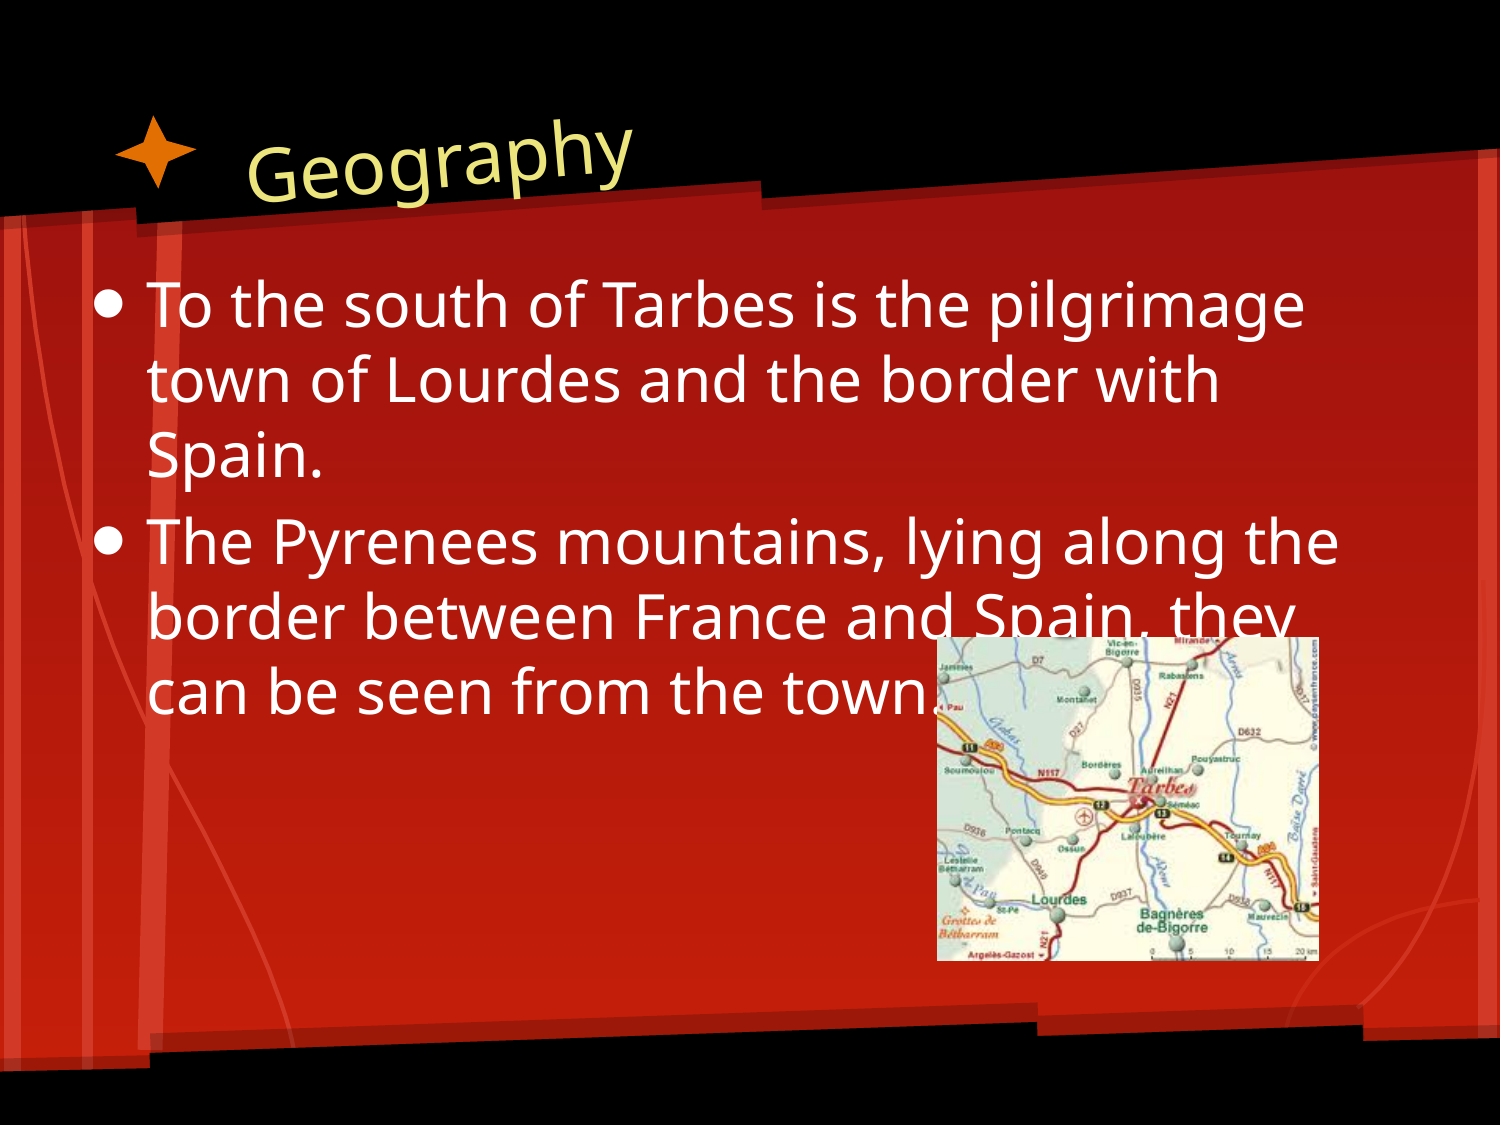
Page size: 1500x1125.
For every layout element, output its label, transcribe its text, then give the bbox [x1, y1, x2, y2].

list To the south of Tarbes is the pilgrimage town of Lourdes and the border with Spain. The Pyrenees mountains, lying along the border between France and Spain, they can be seen from the town. [75, 249, 1425, 918]
title Geography [183, 0, 1500, 249]
picture [937, 637, 1319, 962]
